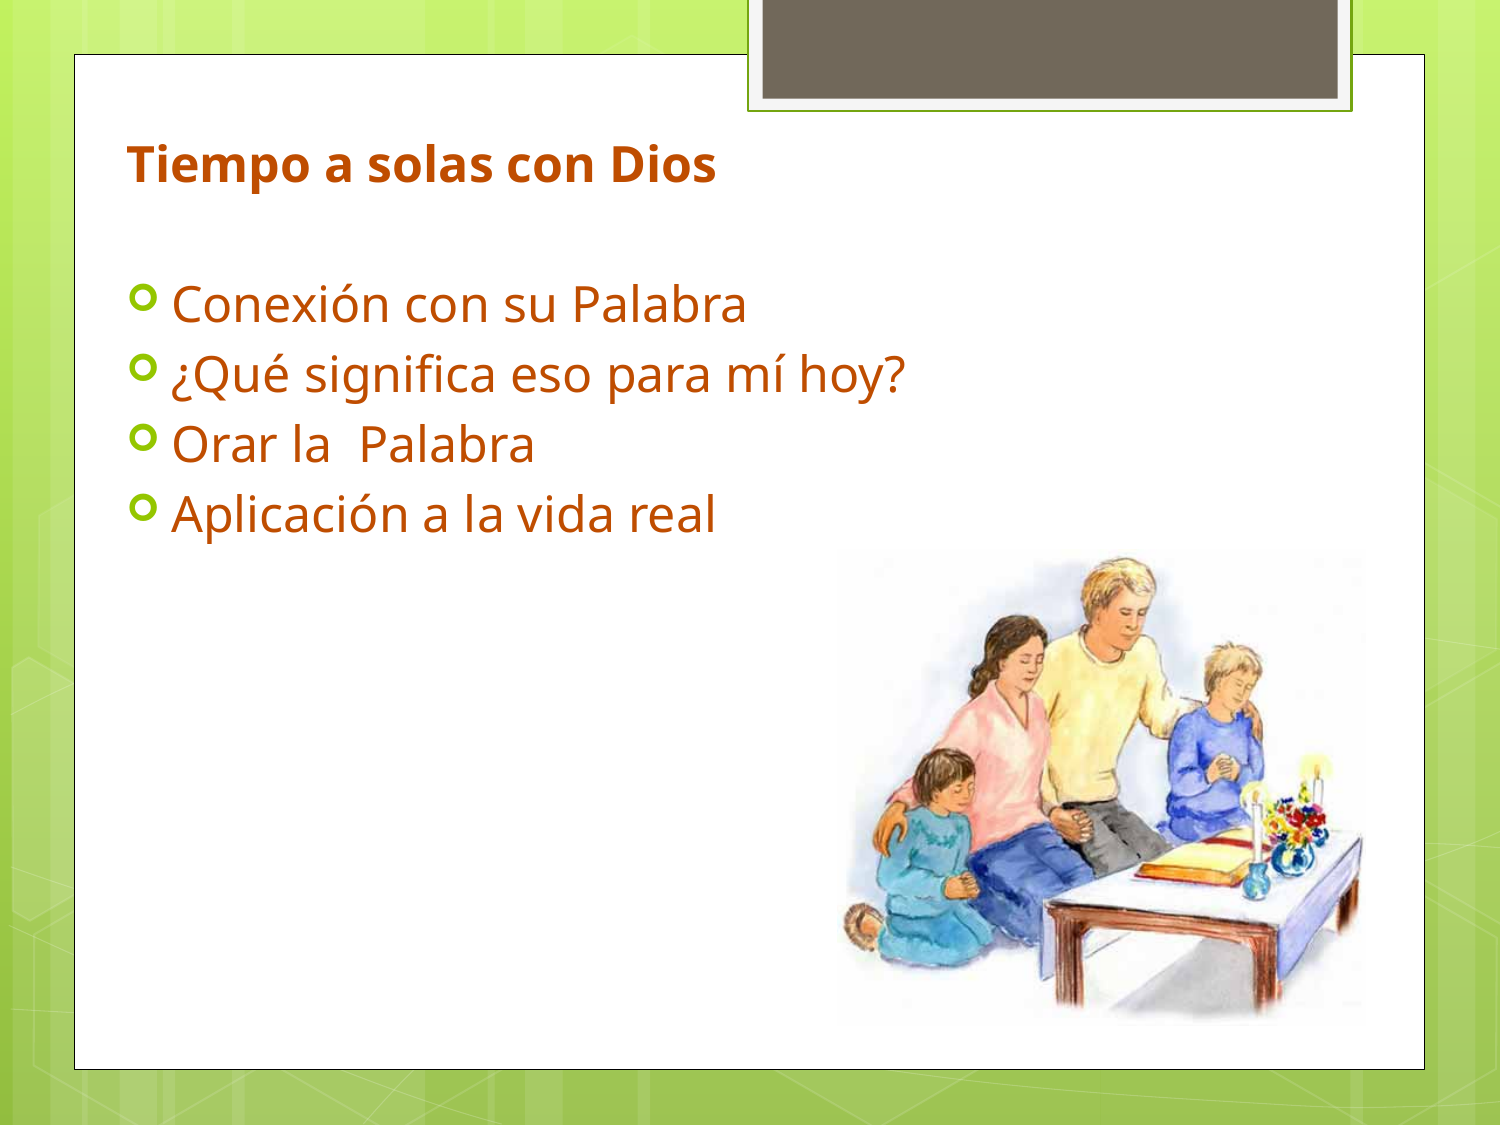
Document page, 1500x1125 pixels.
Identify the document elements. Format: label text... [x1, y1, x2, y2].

list Tiempo a solas con Dios Conexión con su Palabra ¿Qué significa eso para mí hoy? Orar la Palabra Aplicación a la vida real [99, 125, 1388, 1025]
picture [837, 549, 1366, 1026]
